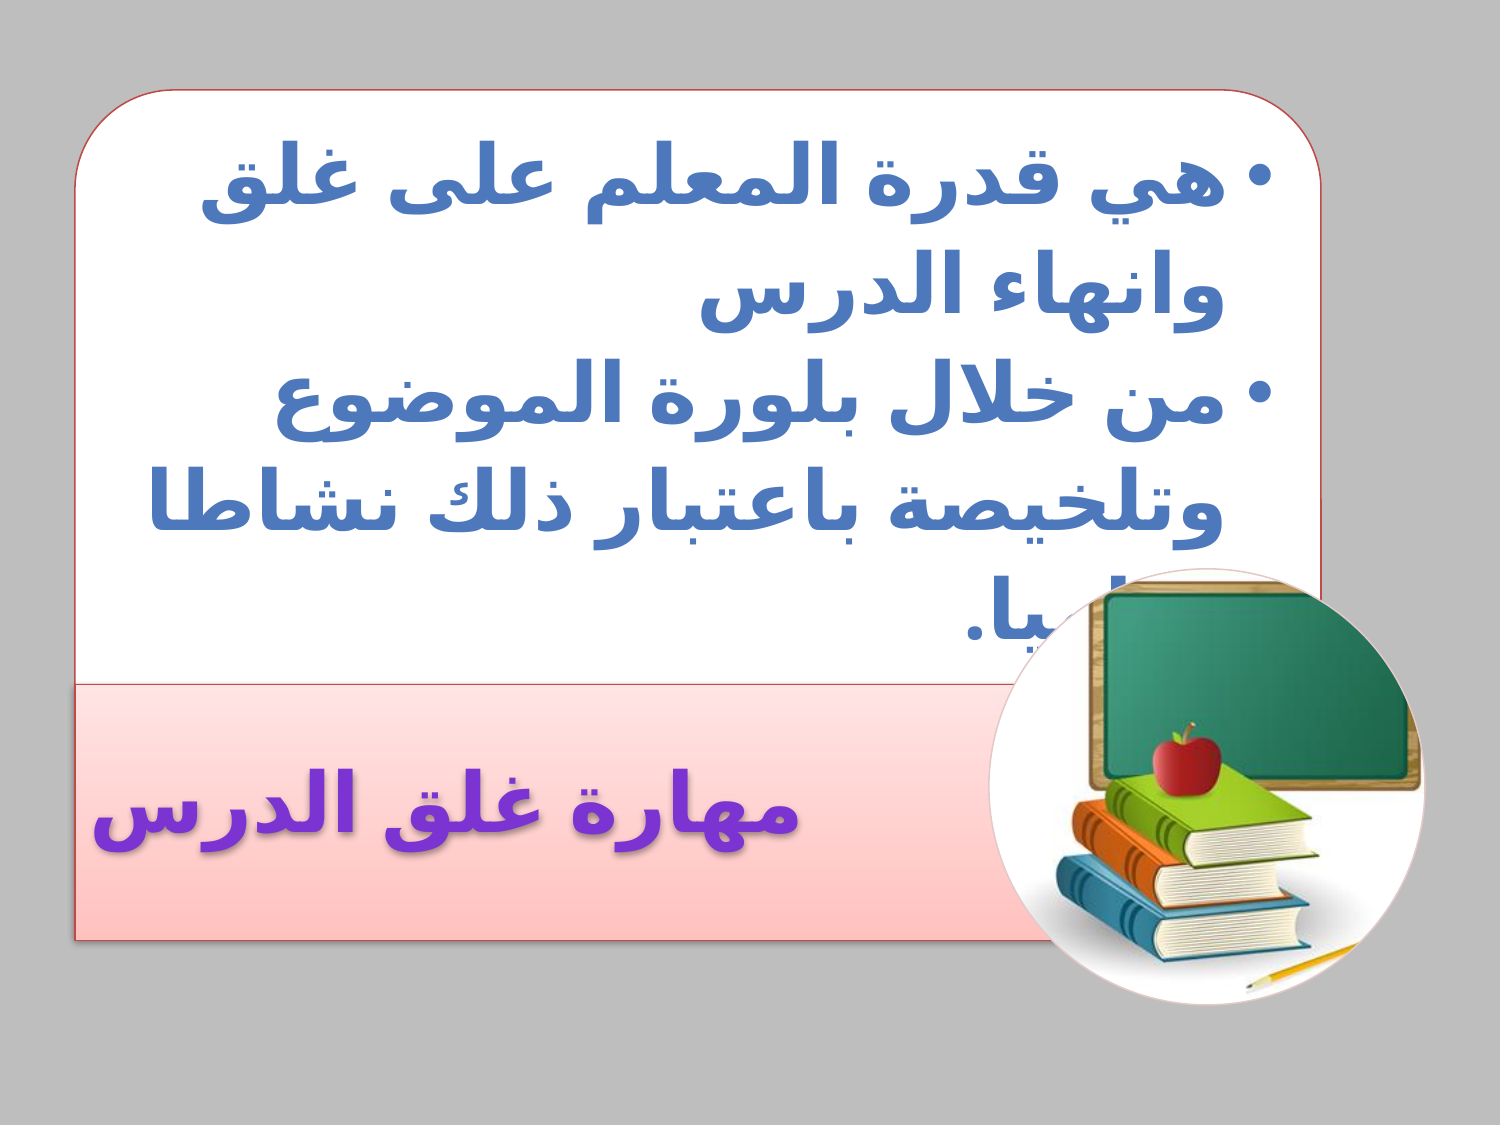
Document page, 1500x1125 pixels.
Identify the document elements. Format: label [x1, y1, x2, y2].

list [74, 89, 1426, 1006]
